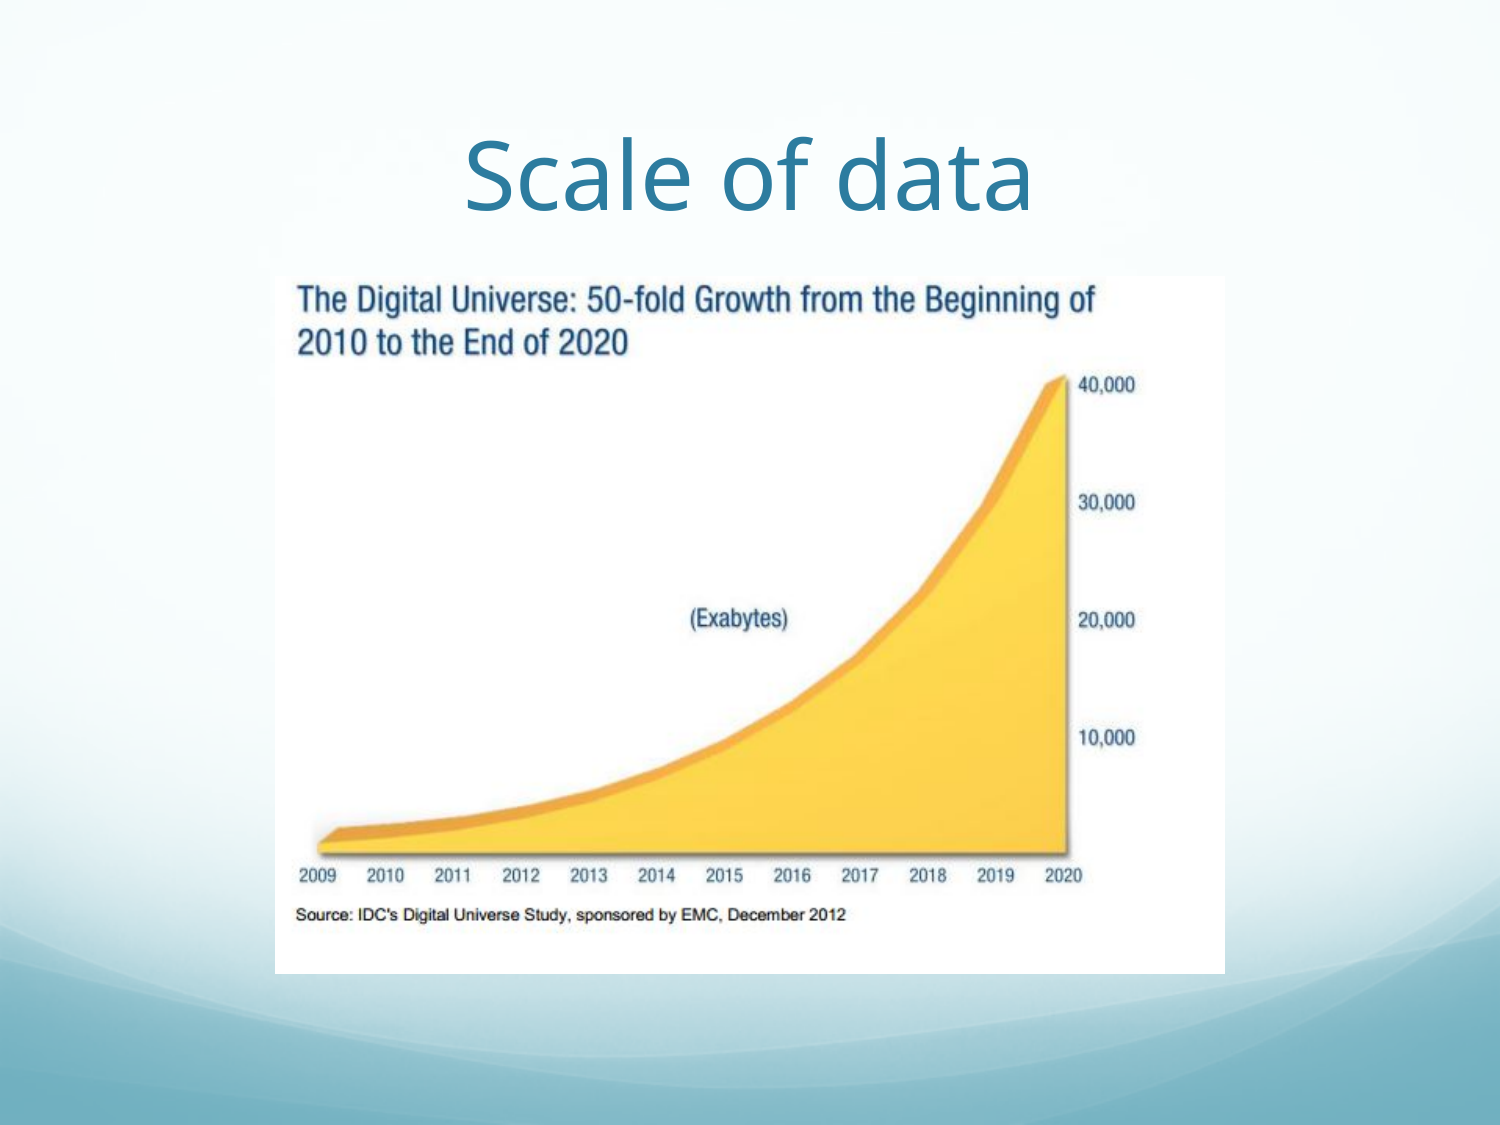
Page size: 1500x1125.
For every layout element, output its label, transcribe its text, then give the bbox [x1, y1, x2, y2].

picture [275, 275, 1225, 974]
title Scale of data [90, 17, 1410, 237]
